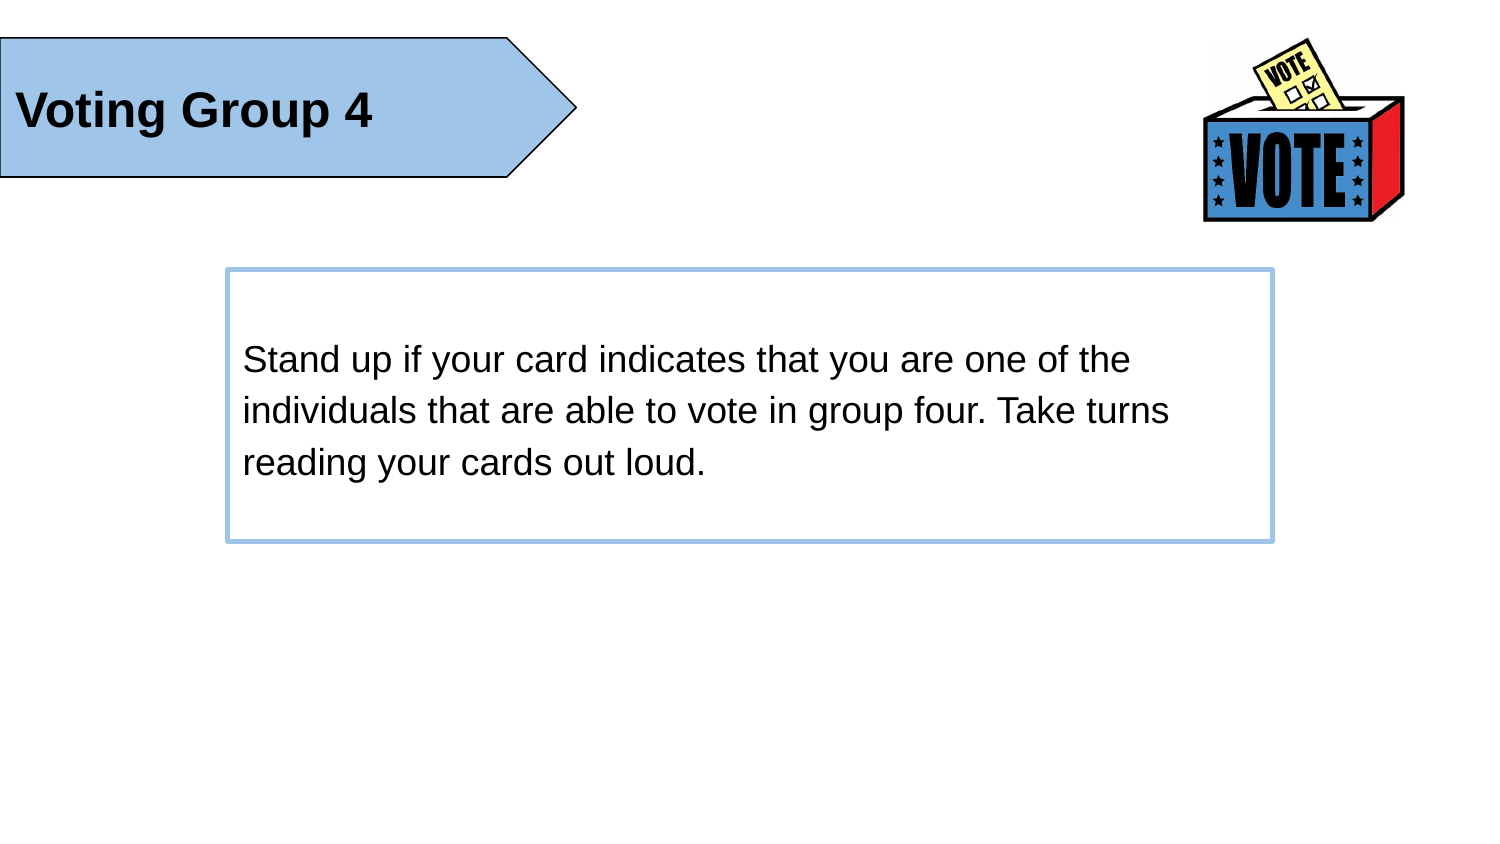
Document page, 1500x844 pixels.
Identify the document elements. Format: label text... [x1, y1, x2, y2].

picture [1202, 37, 1405, 223]
text_box Voting Group 4 [0, 37, 577, 177]
list Stand up if your card indicates that you are one of the individuals that are able to vote in group four. Take turns reading your cards out loud. [227, 269, 1273, 542]
